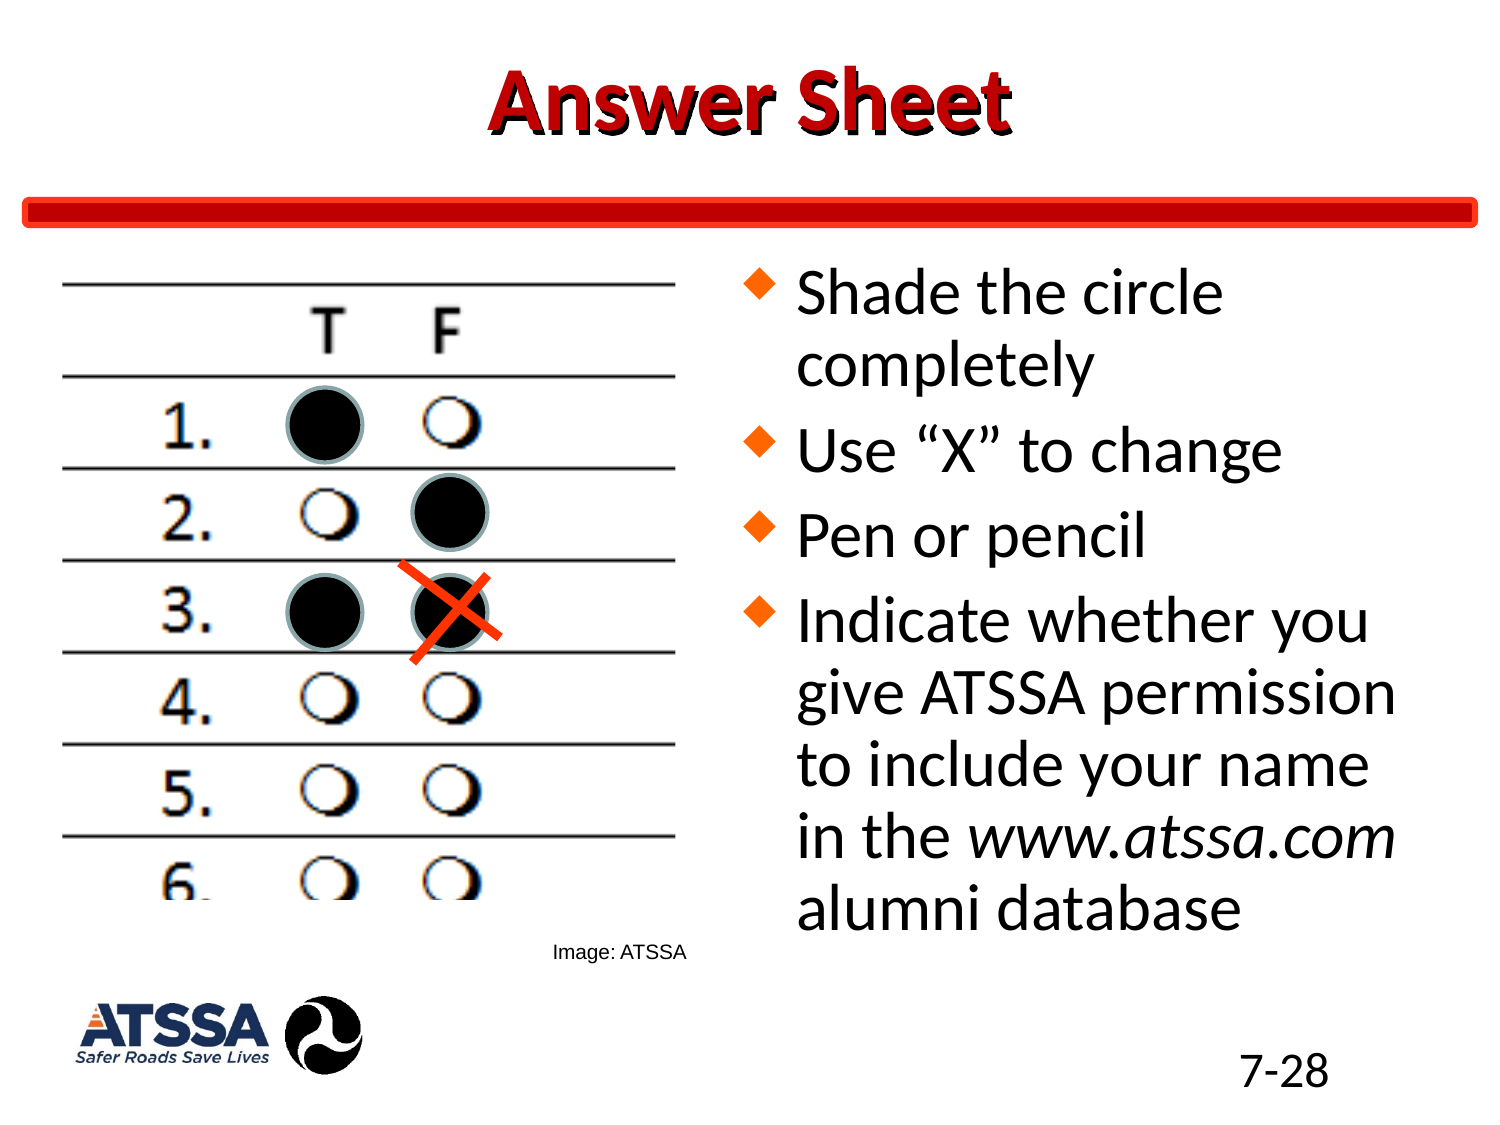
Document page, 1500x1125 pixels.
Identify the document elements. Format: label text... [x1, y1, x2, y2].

title Answer Sheet [0, 0, 1500, 188]
text_box Image: ATSSA [537, 931, 708, 972]
picture [75, 1003, 269, 1063]
picture [62, 262, 676, 901]
picture [276, 989, 370, 1077]
text_box Shade the circle completely Use “X” to change Pen or pencil Indicate whether you give ATSSA permission to include your name in the www.atssa.com alumni database [725, 249, 1450, 875]
